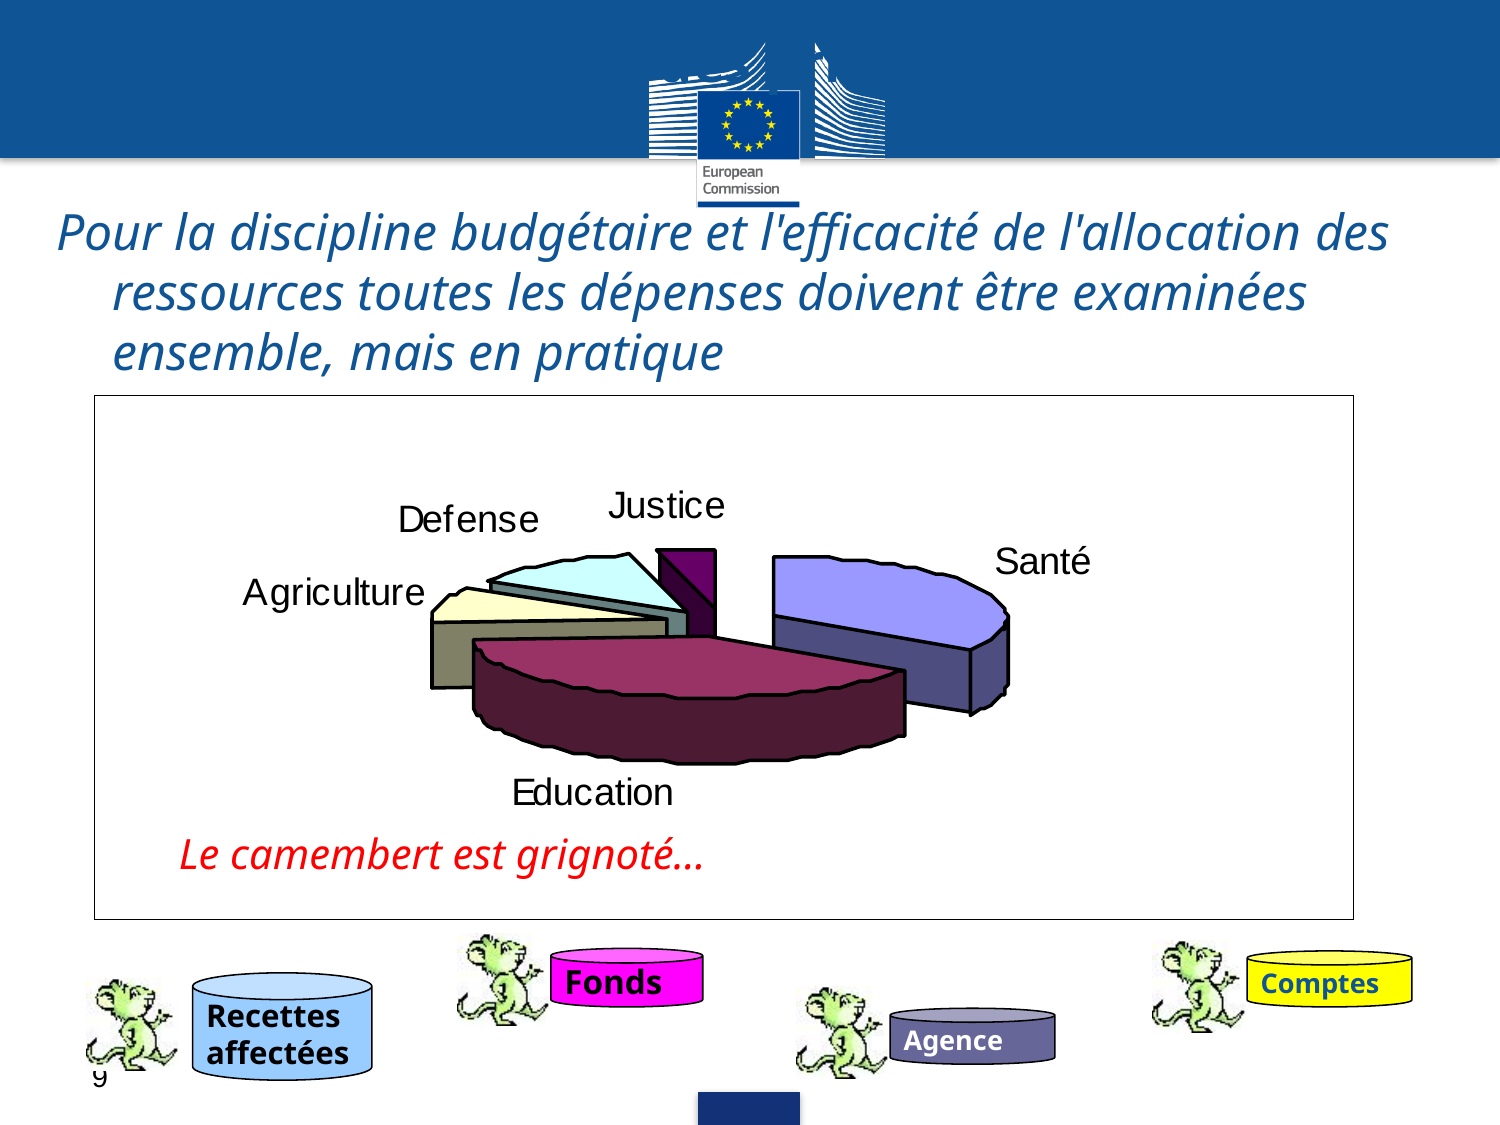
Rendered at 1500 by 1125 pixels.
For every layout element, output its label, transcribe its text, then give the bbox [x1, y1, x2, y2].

title Unité et universalité: des principes bafoués? [0, 0, 1278, 188]
text_box Comptes [1251, 950, 1412, 1007]
slide_number 9 [76, 1022, 553, 1102]
picture [1152, 940, 1246, 1034]
list Pour la discipline budgétaire et l'efficacité de l'allocation des ressources toutes les dépenses doivent être examinées ensemble, mais en pratique [41, 192, 1483, 360]
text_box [76, 377, 1375, 937]
text_box Recettes affectées [192, 972, 372, 1081]
picture [85, 978, 179, 1072]
text_box Agence [894, 1008, 1055, 1065]
picture [795, 986, 889, 1080]
picture [649, 188, 885, 192]
text_box Fonds [556, 948, 703, 1007]
picture [457, 932, 550, 1026]
